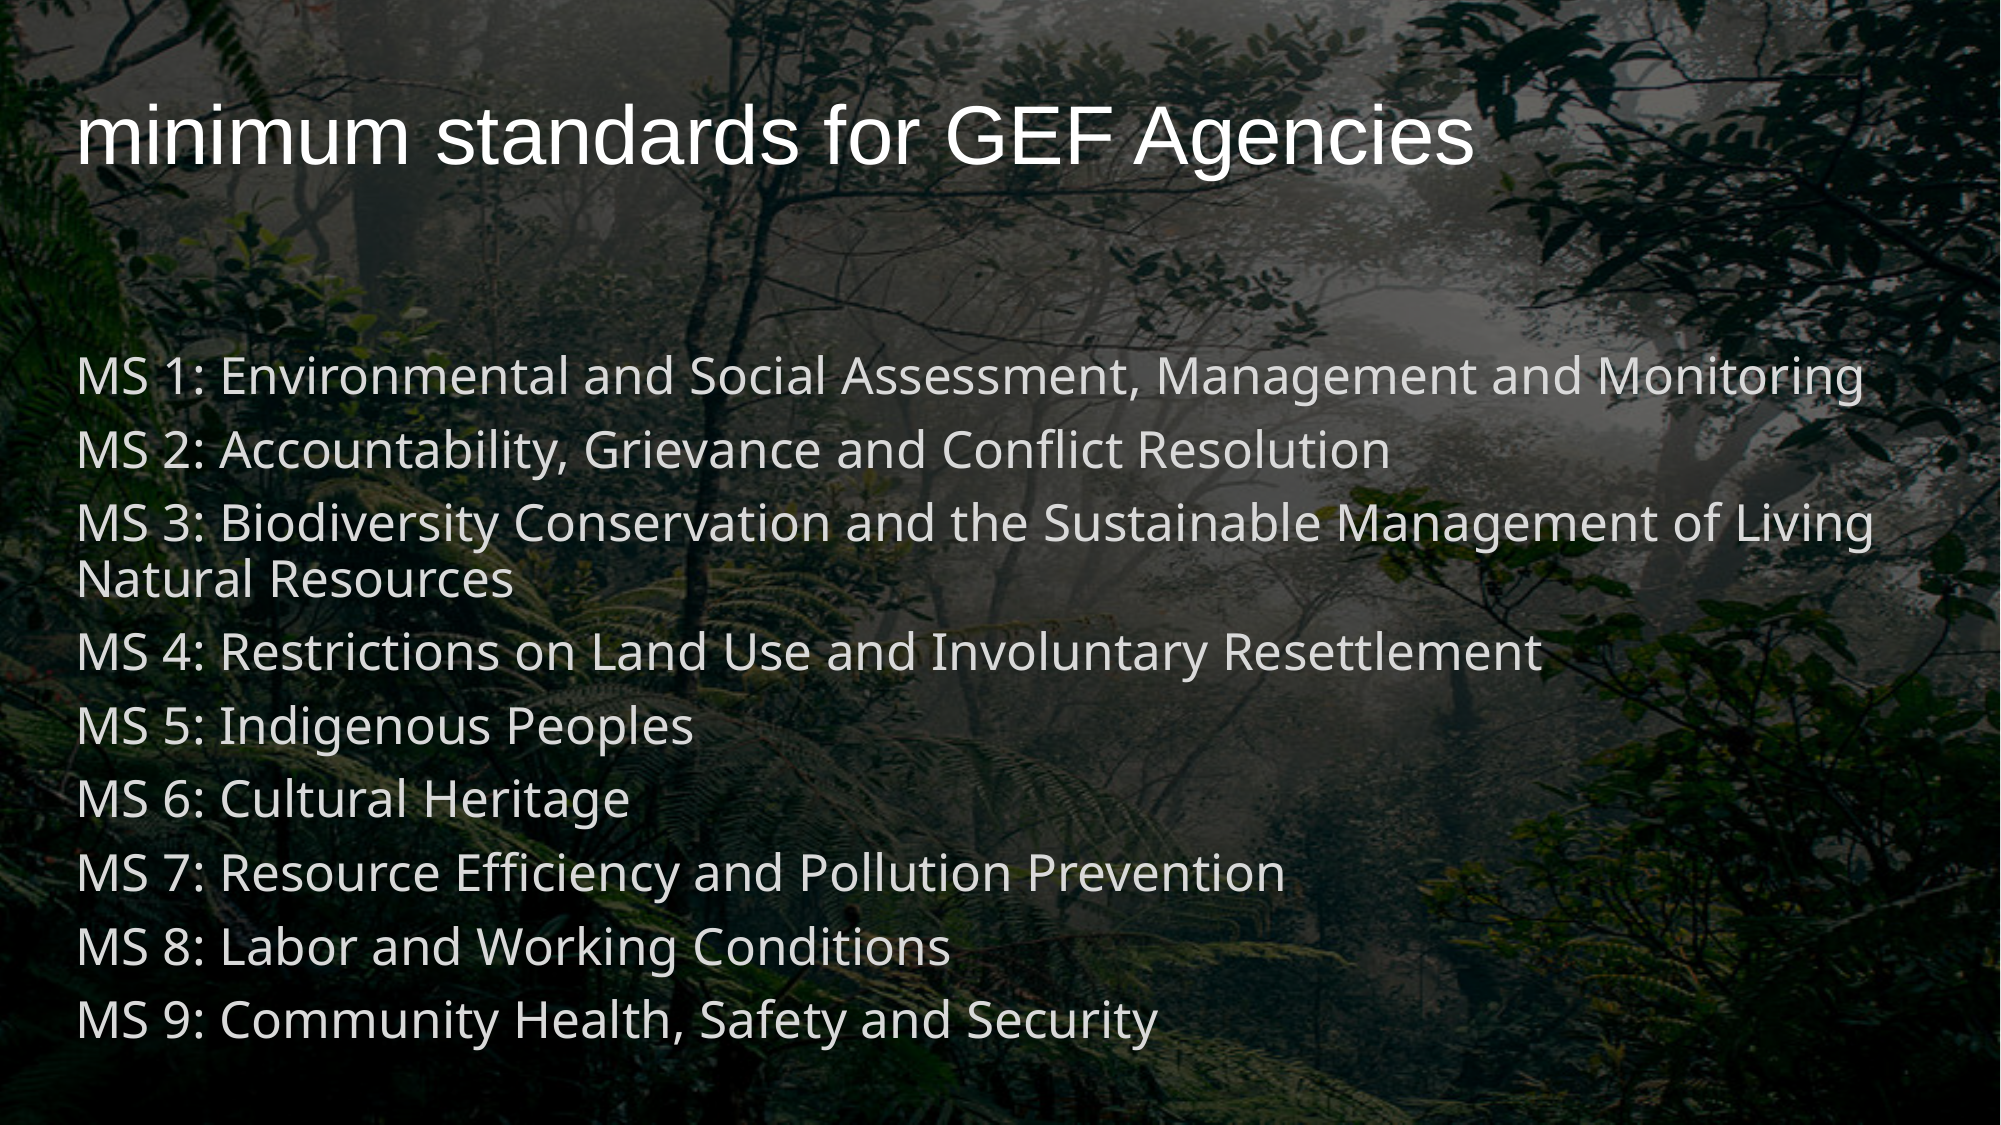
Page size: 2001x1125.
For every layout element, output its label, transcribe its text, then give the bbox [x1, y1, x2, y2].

list MS 1: Environmental and Social Assessment, Management and Monitoring MS 2: Accountability, Grievance and Conflict Resolution MS 3: Biodiversity Conservation and the Sustainable Management of Living Natural Resources MS 4: Restrictions on Land Use and Involuntary Resettlement MS 5: Indigenous Peoples MS 6: Cultural Heritage MS 7: Resource Efficiency and Pollution Prevention MS 8: Labor and Working Conditions MS 9: Community Health, Safety and Security [0, 276, 2000, 1125]
title minimum standards for GEF Agencies [0, 0, 2000, 276]
